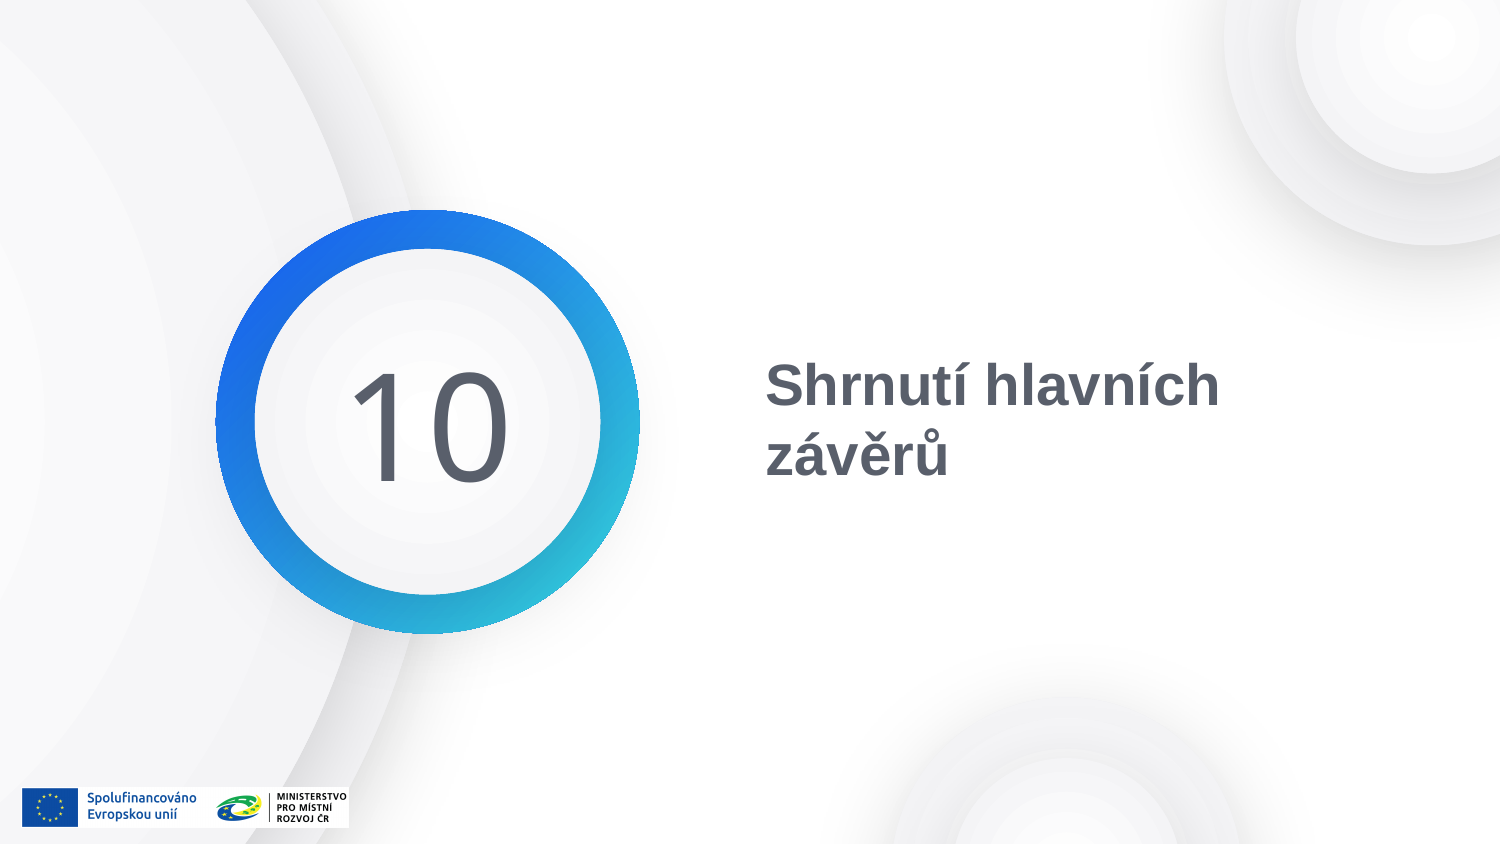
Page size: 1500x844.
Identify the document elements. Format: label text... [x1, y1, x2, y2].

title Shrnutí hlavních závěrů [750, 352, 1383, 483]
title 10 [286, 361, 569, 483]
picture [21, 787, 349, 828]
